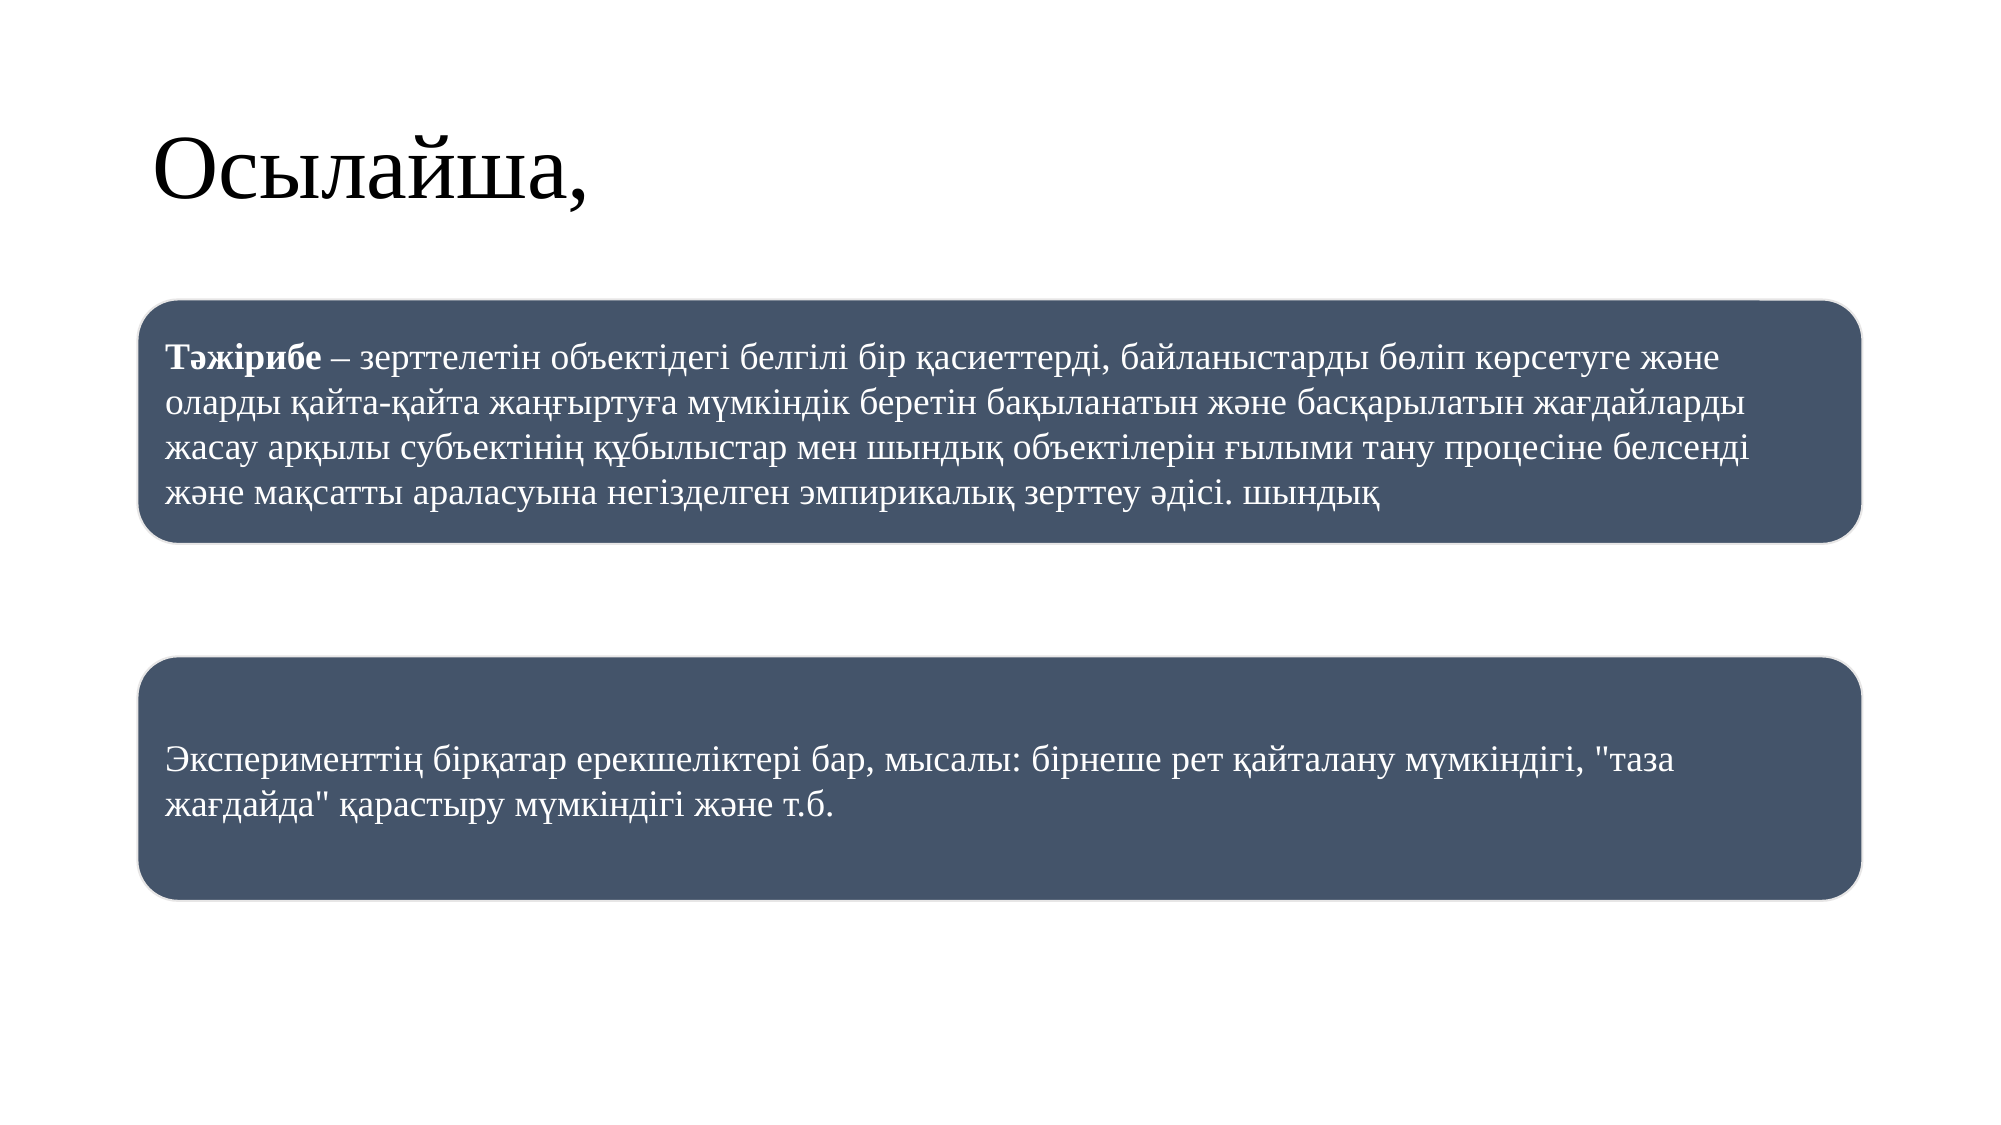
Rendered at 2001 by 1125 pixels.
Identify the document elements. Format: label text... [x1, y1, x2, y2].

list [137, 299, 1863, 1014]
title Осылайша, [137, 59, 1863, 278]
